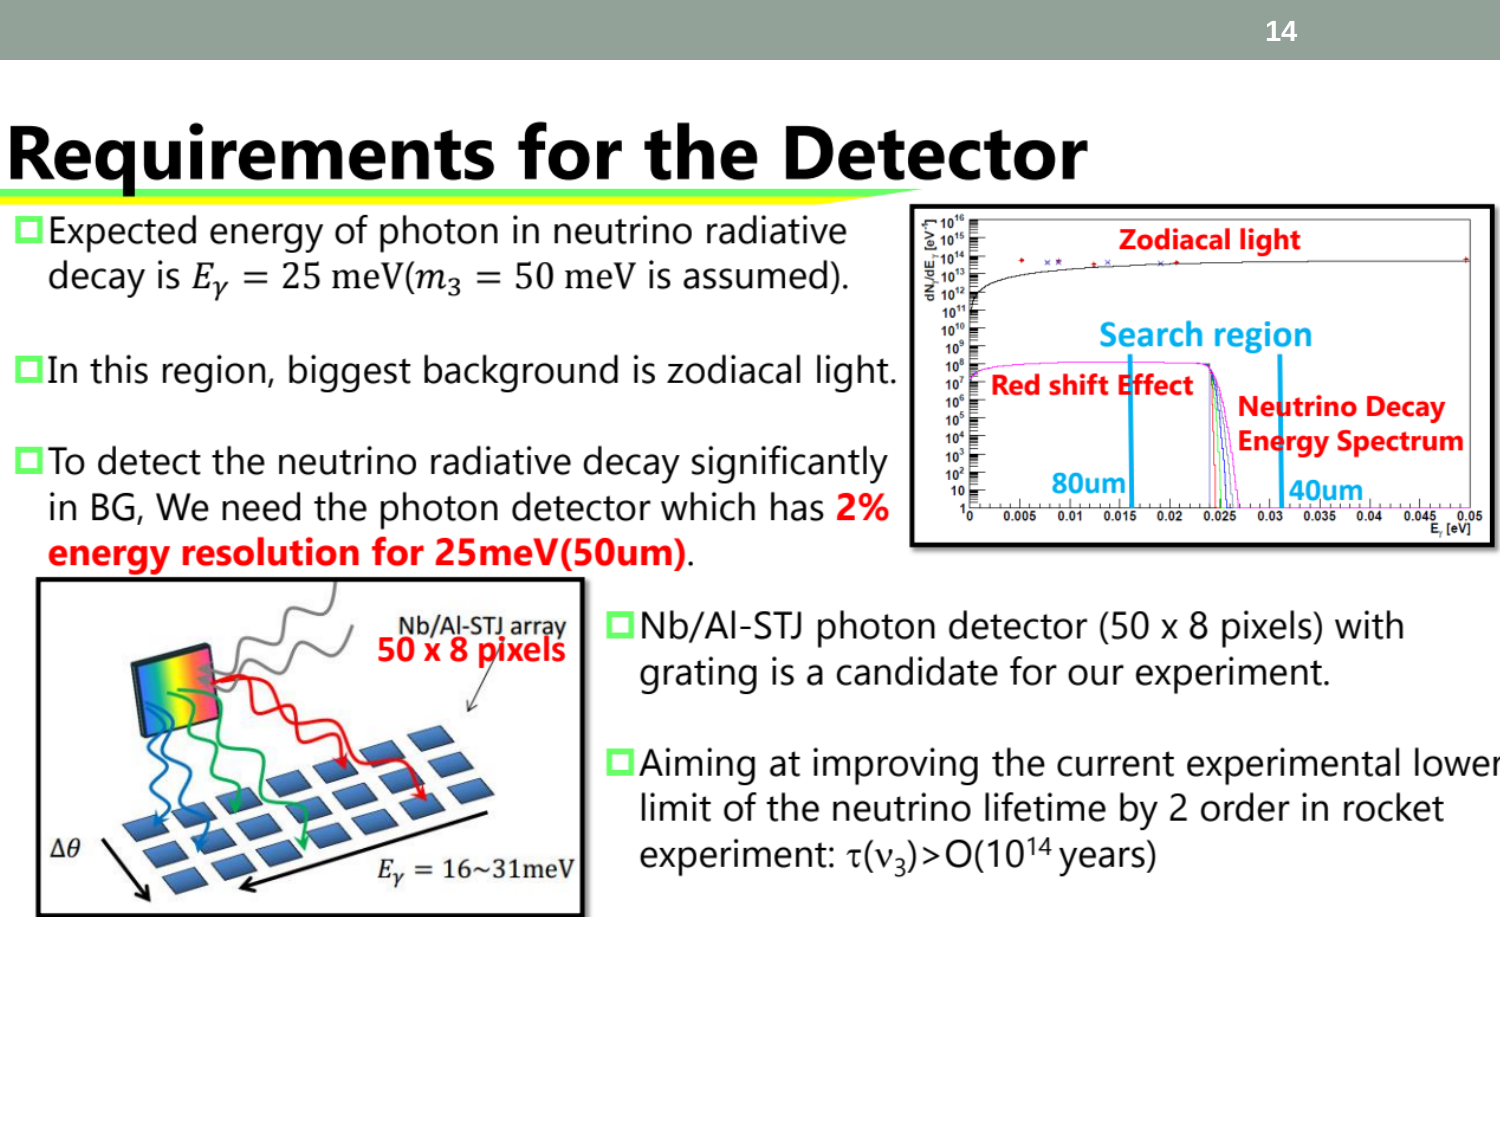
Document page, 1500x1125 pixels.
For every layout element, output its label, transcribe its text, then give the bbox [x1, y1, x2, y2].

picture [0, 112, 1500, 917]
slide_number 14 [1250, 3, 1425, 57]
